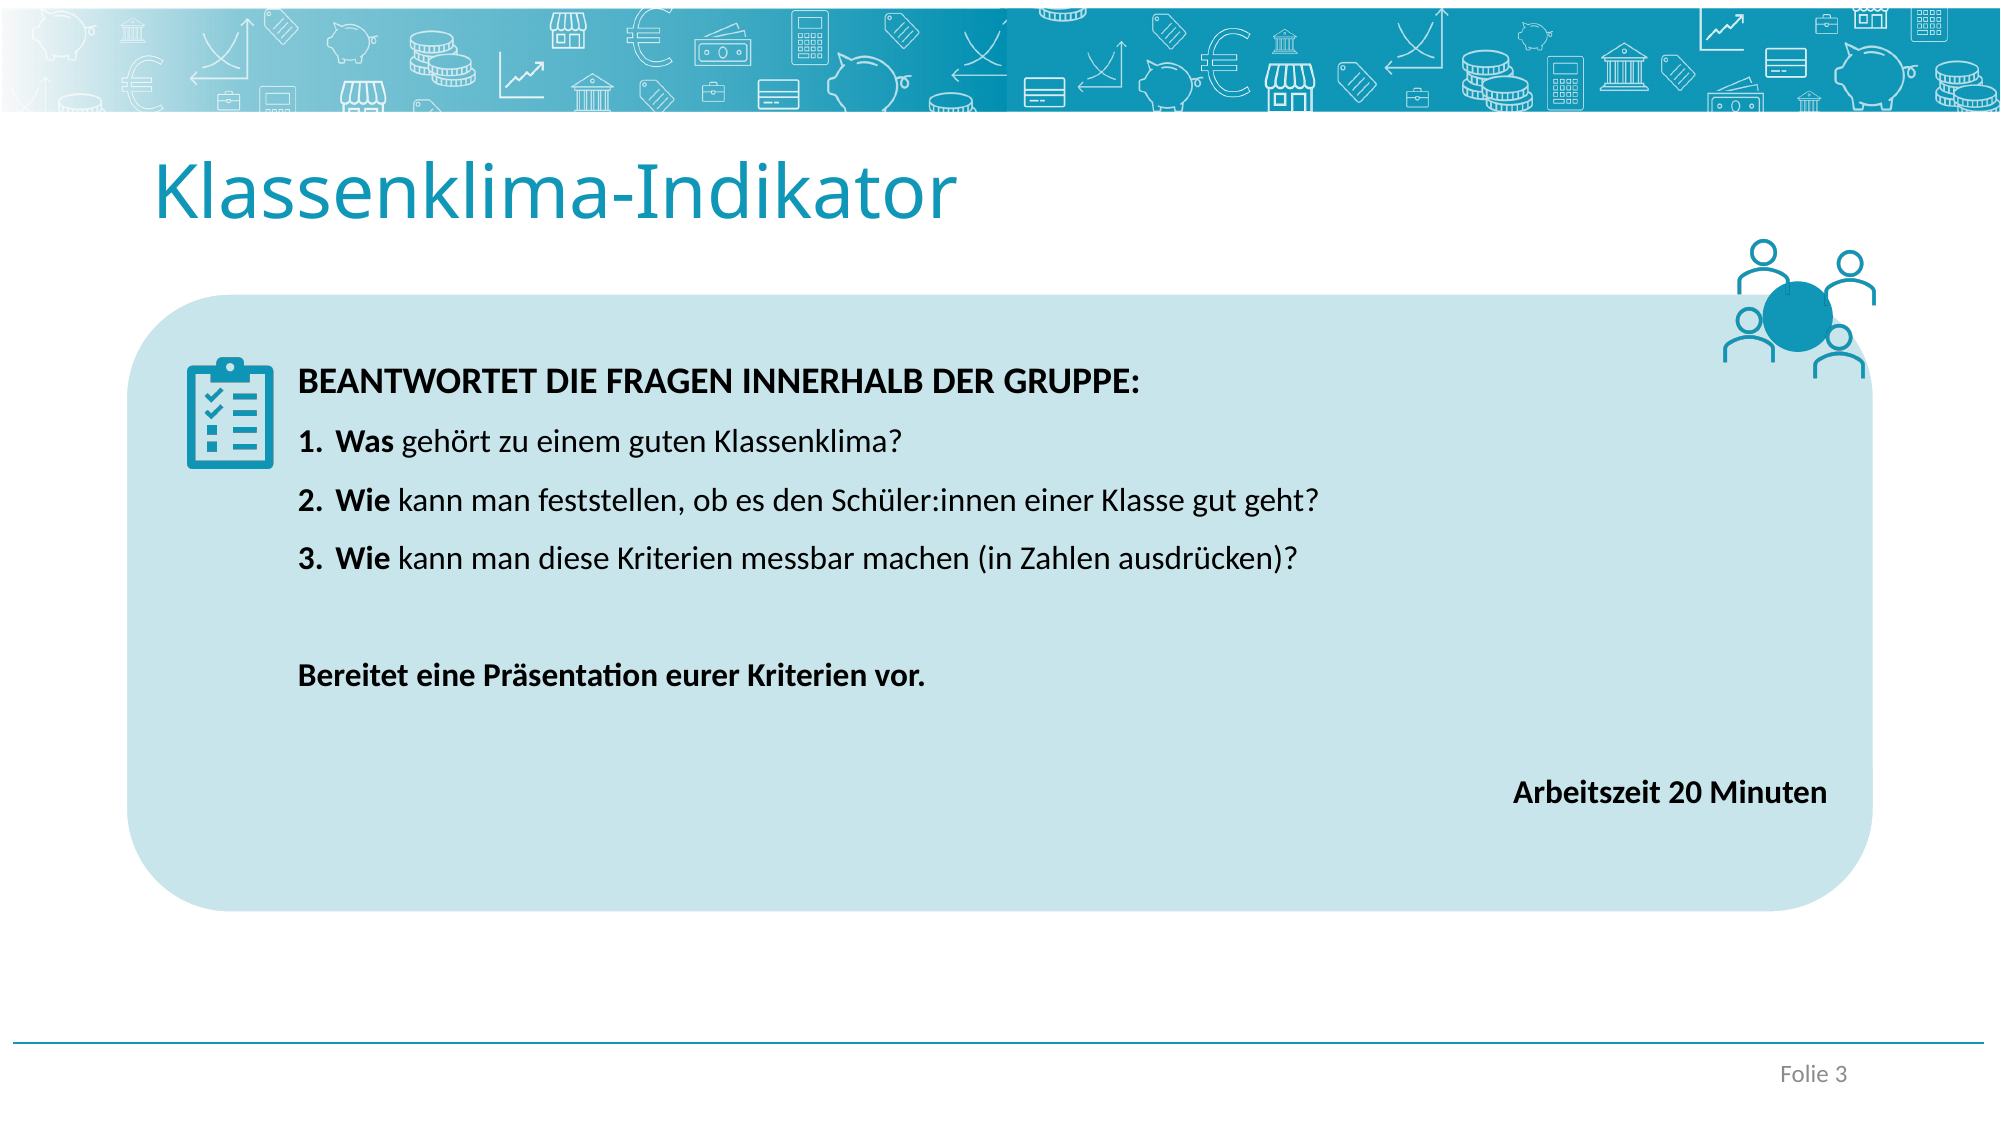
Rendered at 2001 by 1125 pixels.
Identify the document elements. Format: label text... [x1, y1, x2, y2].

picture [1801, 240, 1887, 388]
picture [1, 8, 964, 112]
picture [163, 345, 297, 480]
slide_number 3 [1412, 1042, 1863, 1103]
picture [1006, 8, 2001, 112]
title Klassenklima-Indikator [137, 111, 1863, 278]
text_box Beantwortet die Fragen innerhalb der Gruppe: Was gehört zu einem guten Klassenklima? Wie kann man feststellen, ob es den Schüler:innen einer Klasse gut geht? Wie kann man diese Kriterien messbar machen (in Zahlen ausdrücken)? Bereitet eine Präsentation eurer Kriterien vor. Arbeitszeit 20 Minuten [126, 293, 1874, 913]
text_box [1786, 281, 1813, 352]
picture [1712, 229, 1801, 372]
picture [970, 99, 974, 109]
